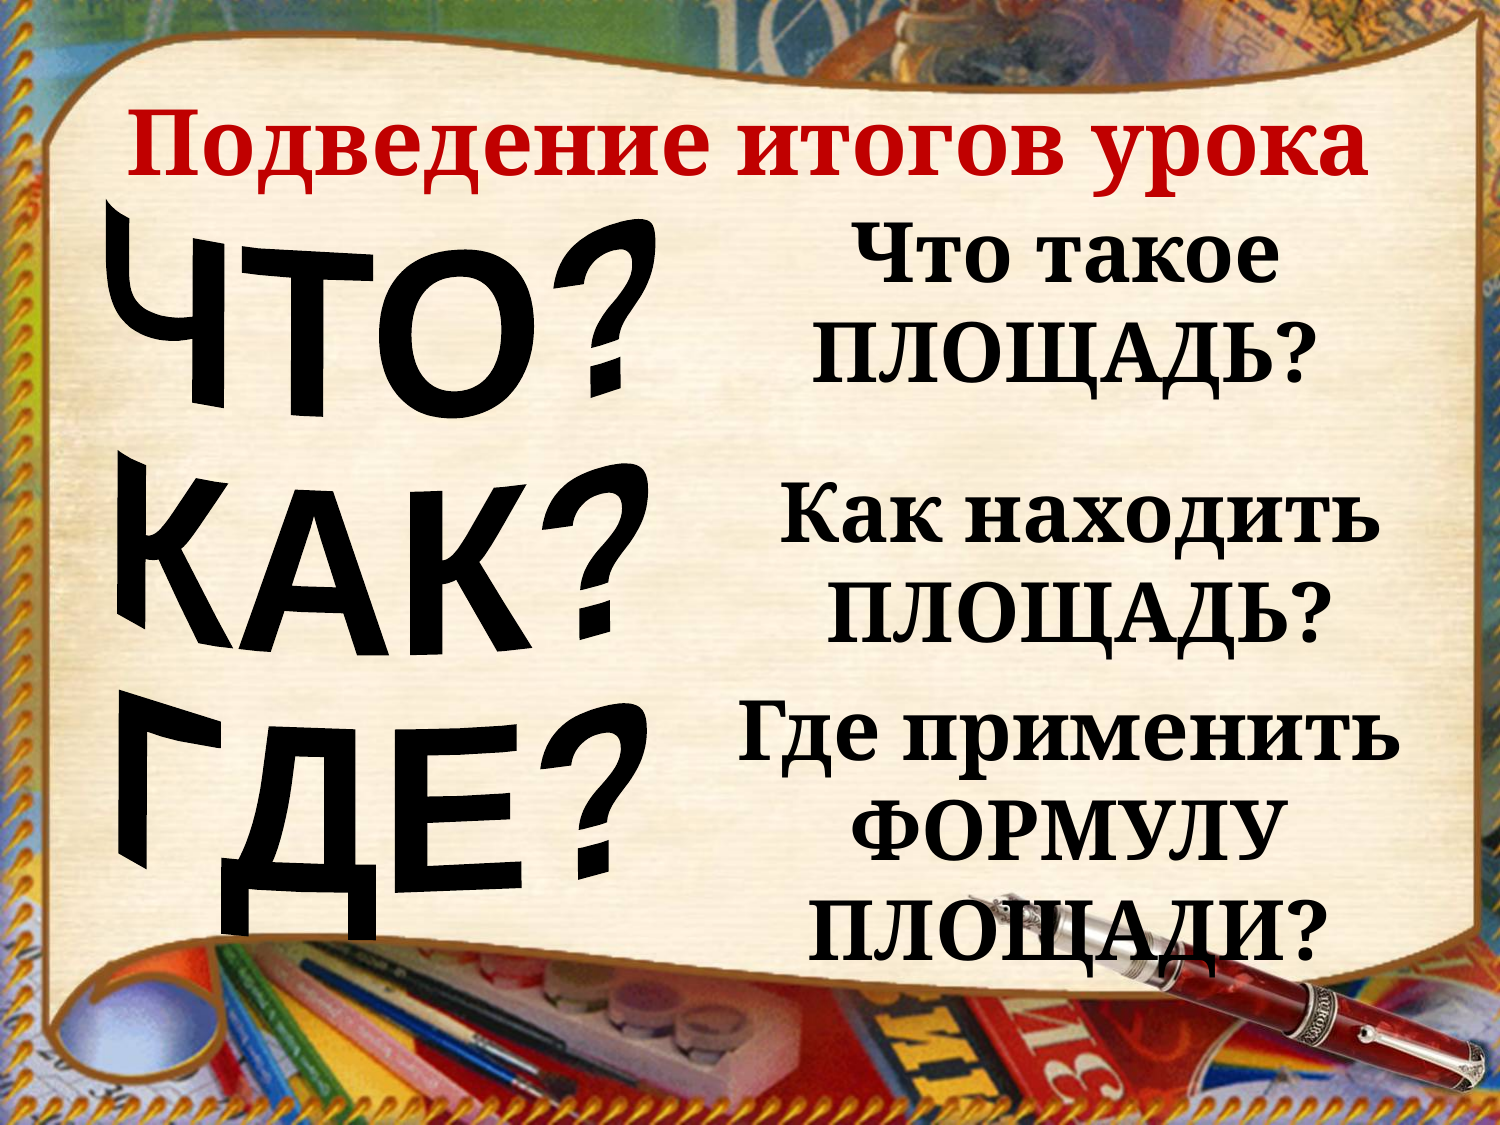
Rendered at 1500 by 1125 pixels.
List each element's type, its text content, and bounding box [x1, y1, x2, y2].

text_box Как находить ПЛОЩАДЬ? [691, 451, 1471, 667]
text_box Что такое ПЛОЩАДЬ? [691, 191, 1442, 407]
title Подведение итогов урока [75, 45, 1425, 233]
text_box Где применить ФОРМУЛУ ПЛОЩАДИ? [656, 669, 1483, 985]
picture [0, 0, 1500, 1125]
